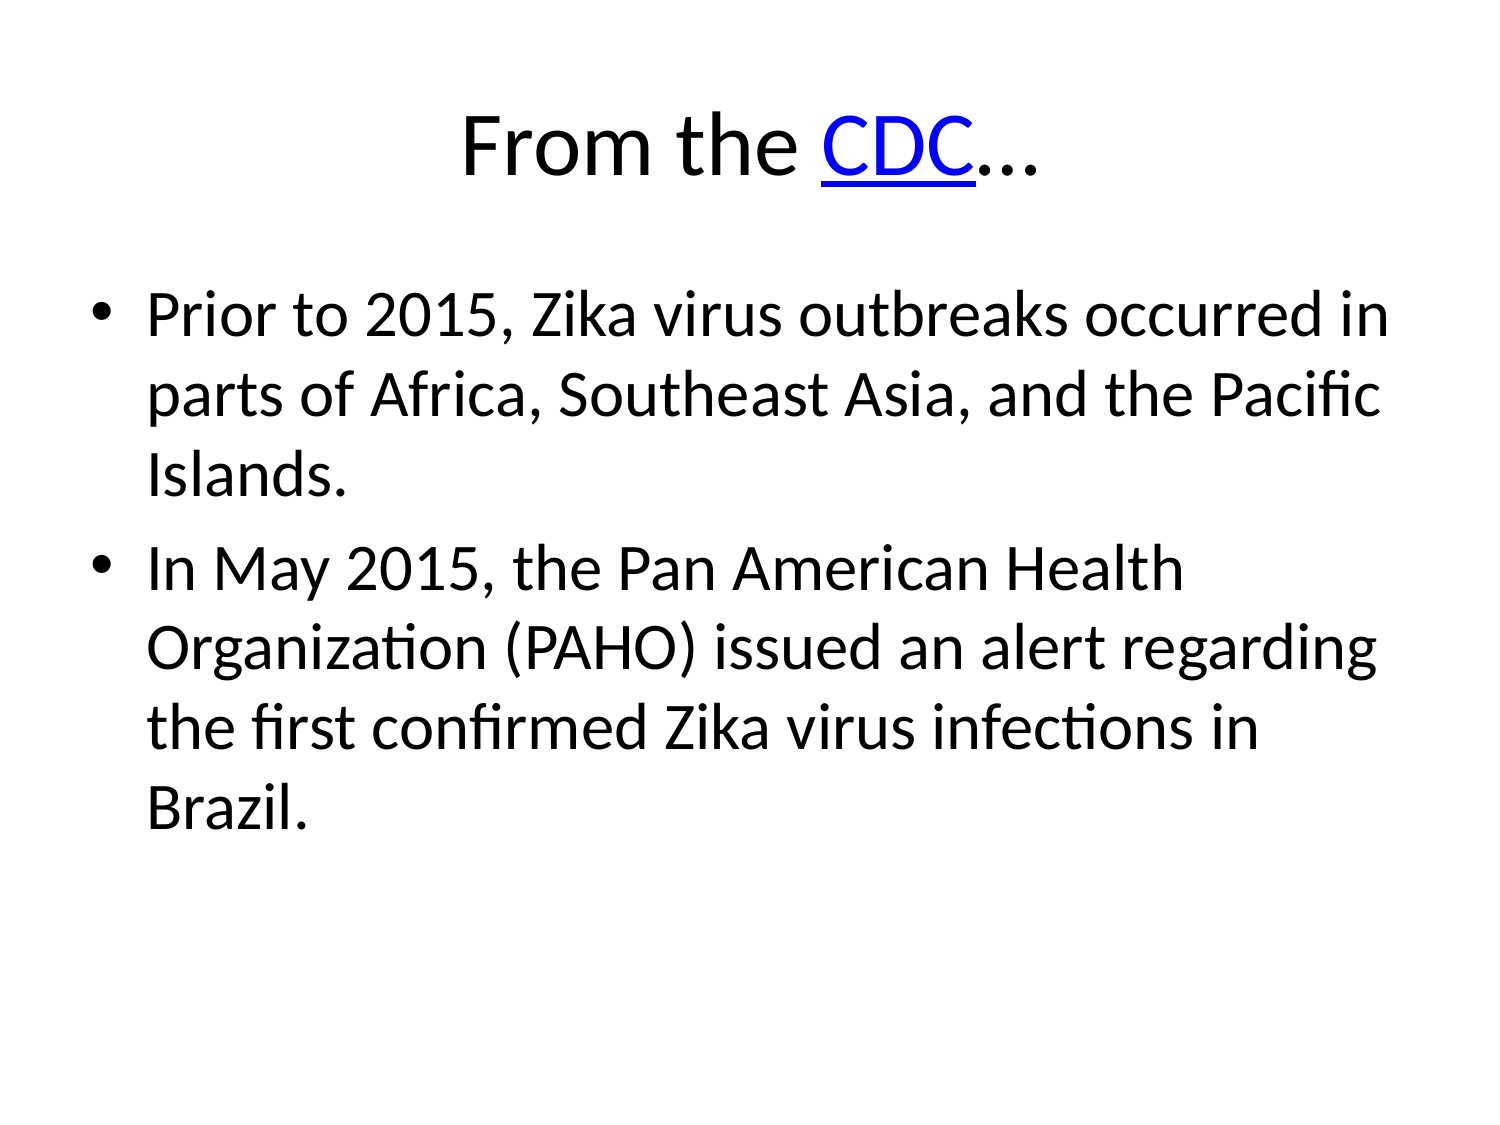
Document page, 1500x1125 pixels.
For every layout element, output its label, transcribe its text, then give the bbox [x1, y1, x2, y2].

title From the CDC… [75, 45, 1425, 233]
list Prior to 2015, Zika virus outbreaks occurred in parts of Africa, Southeast Asia, and the Pacific Islands. In May 2015, the Pan American Health Organization (PAHO) issued an alert regarding the first confirmed Zika virus infections in Brazil. [75, 262, 1425, 1005]
